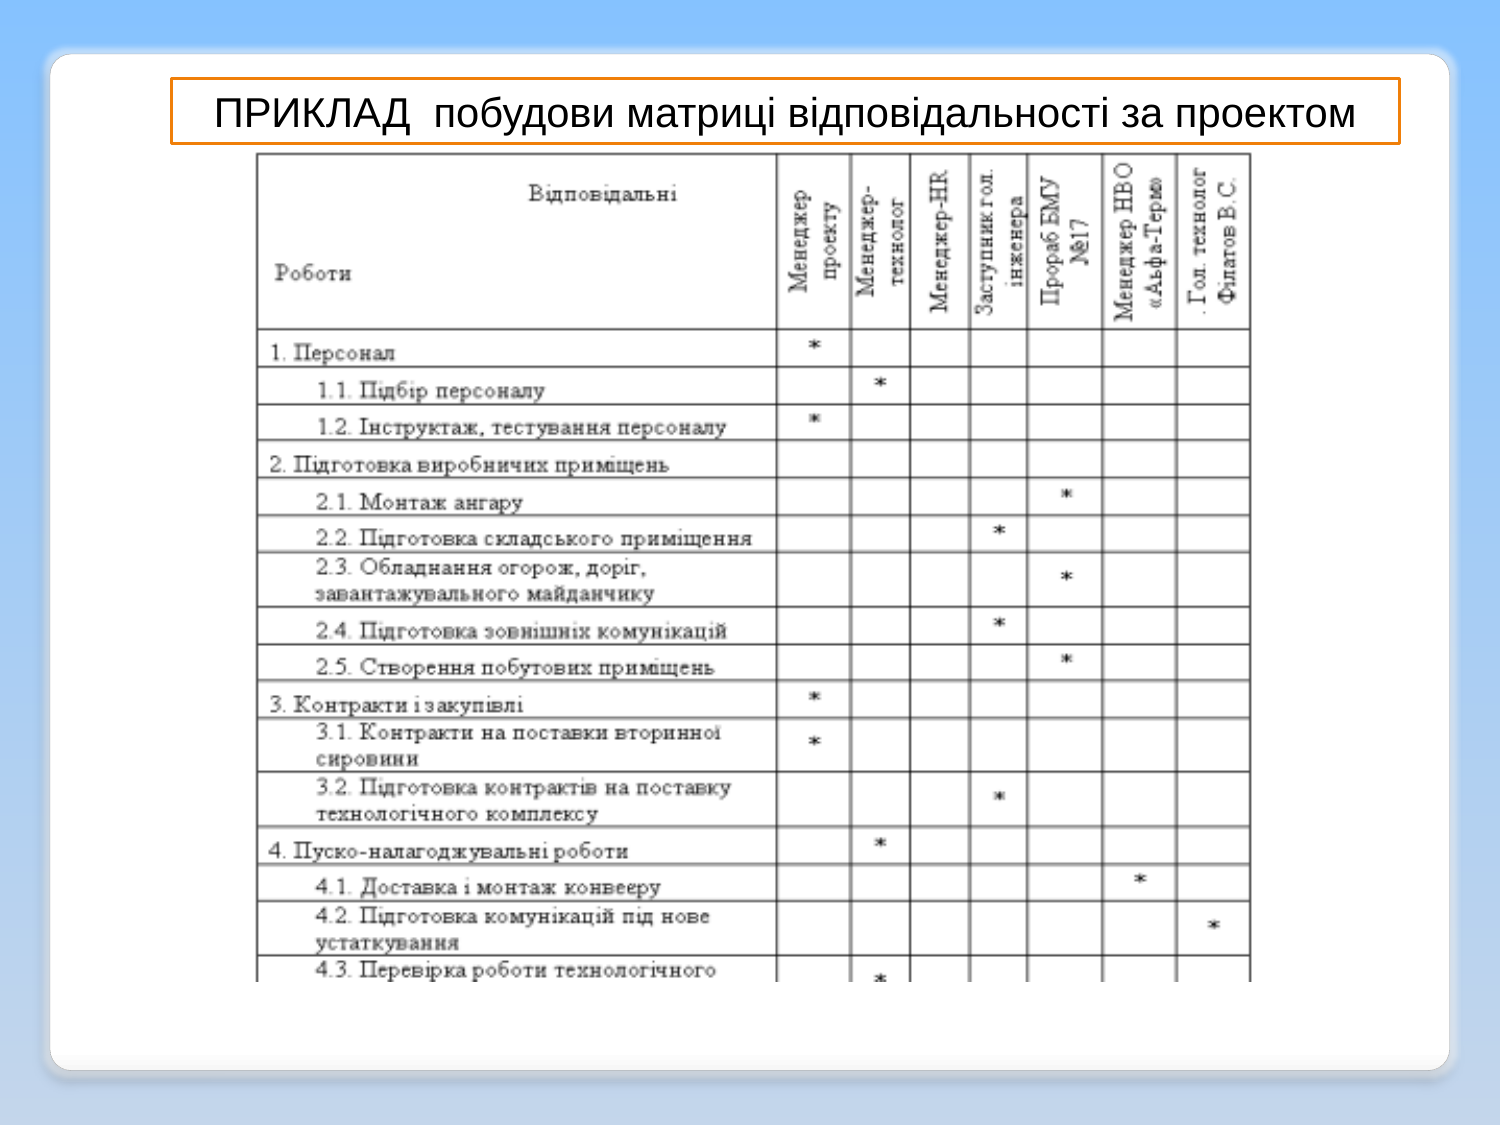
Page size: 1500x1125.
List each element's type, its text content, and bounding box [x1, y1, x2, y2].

picture [242, 143, 1258, 982]
text_box ПРИКЛАД побудови матриці відповідальності за проектом [170, 77, 1401, 145]
